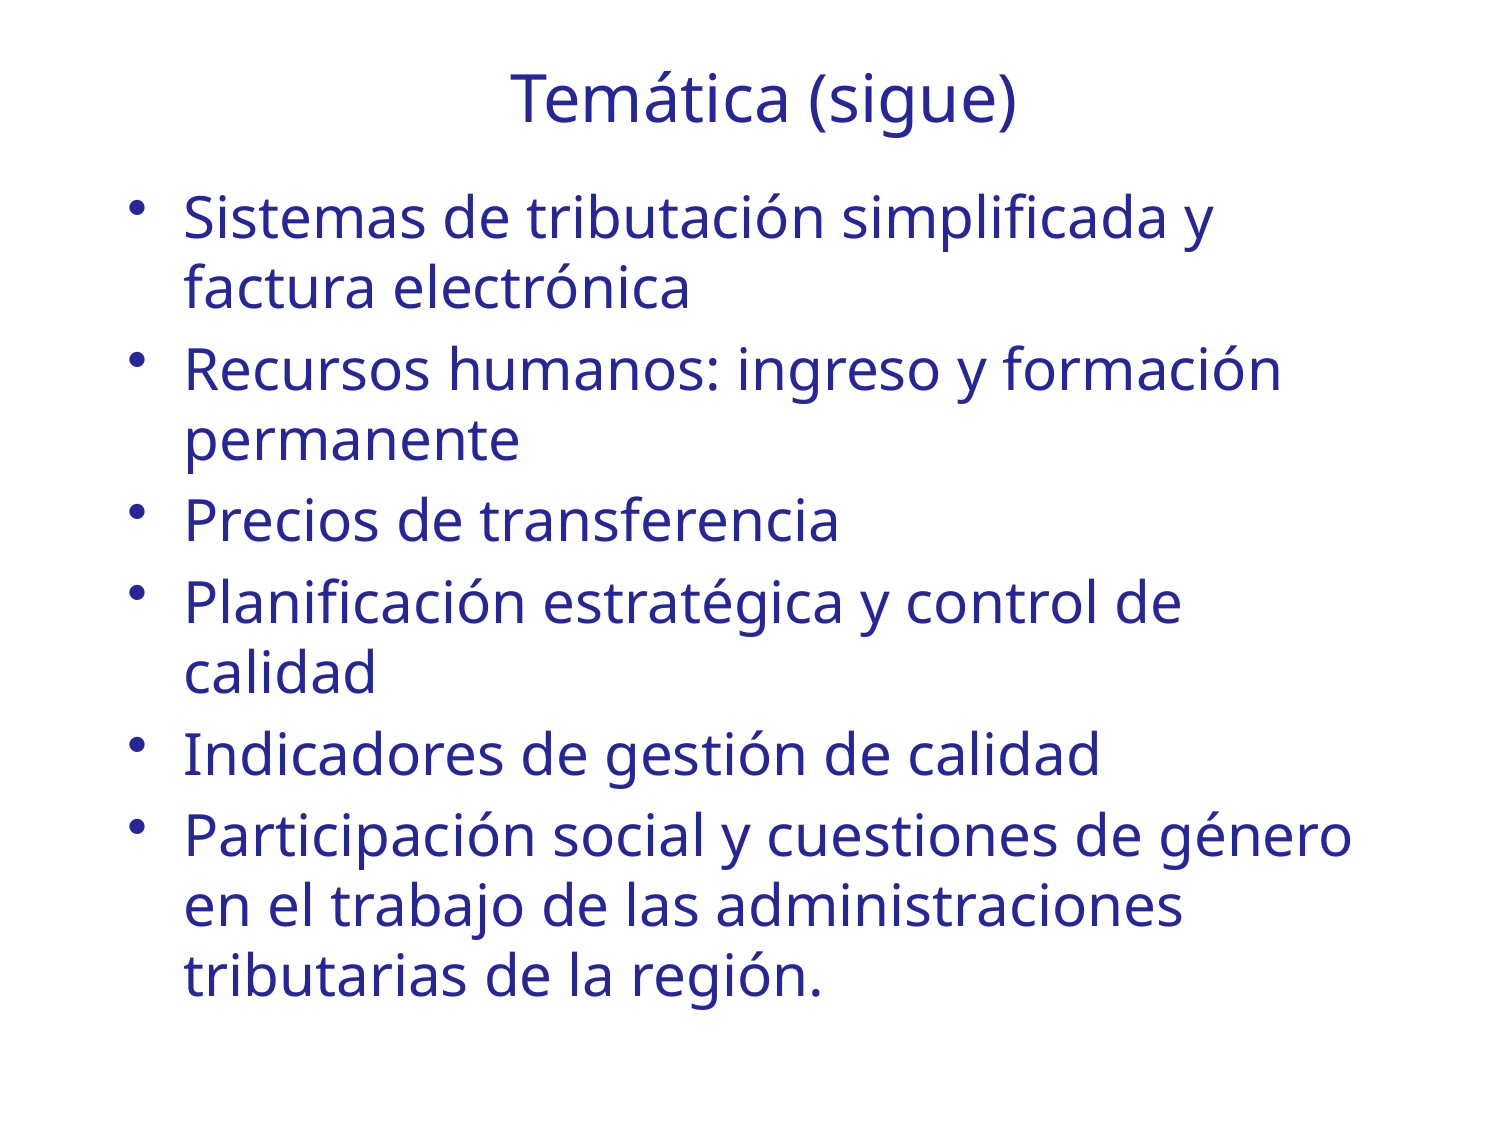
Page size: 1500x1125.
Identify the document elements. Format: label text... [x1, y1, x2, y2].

title Temática (sigue) [135, 30, 1411, 162]
list Sistemas de tributación simplificada y factura electrónica Recursos humanos: ingreso y formación permanente Precios de transferencia Planificación estratégica y control de calidad Indicadores de gestión de calidad Participación social y cuestiones de género en el trabajo de las administraciones tributarias de la región. [111, 172, 1388, 954]
